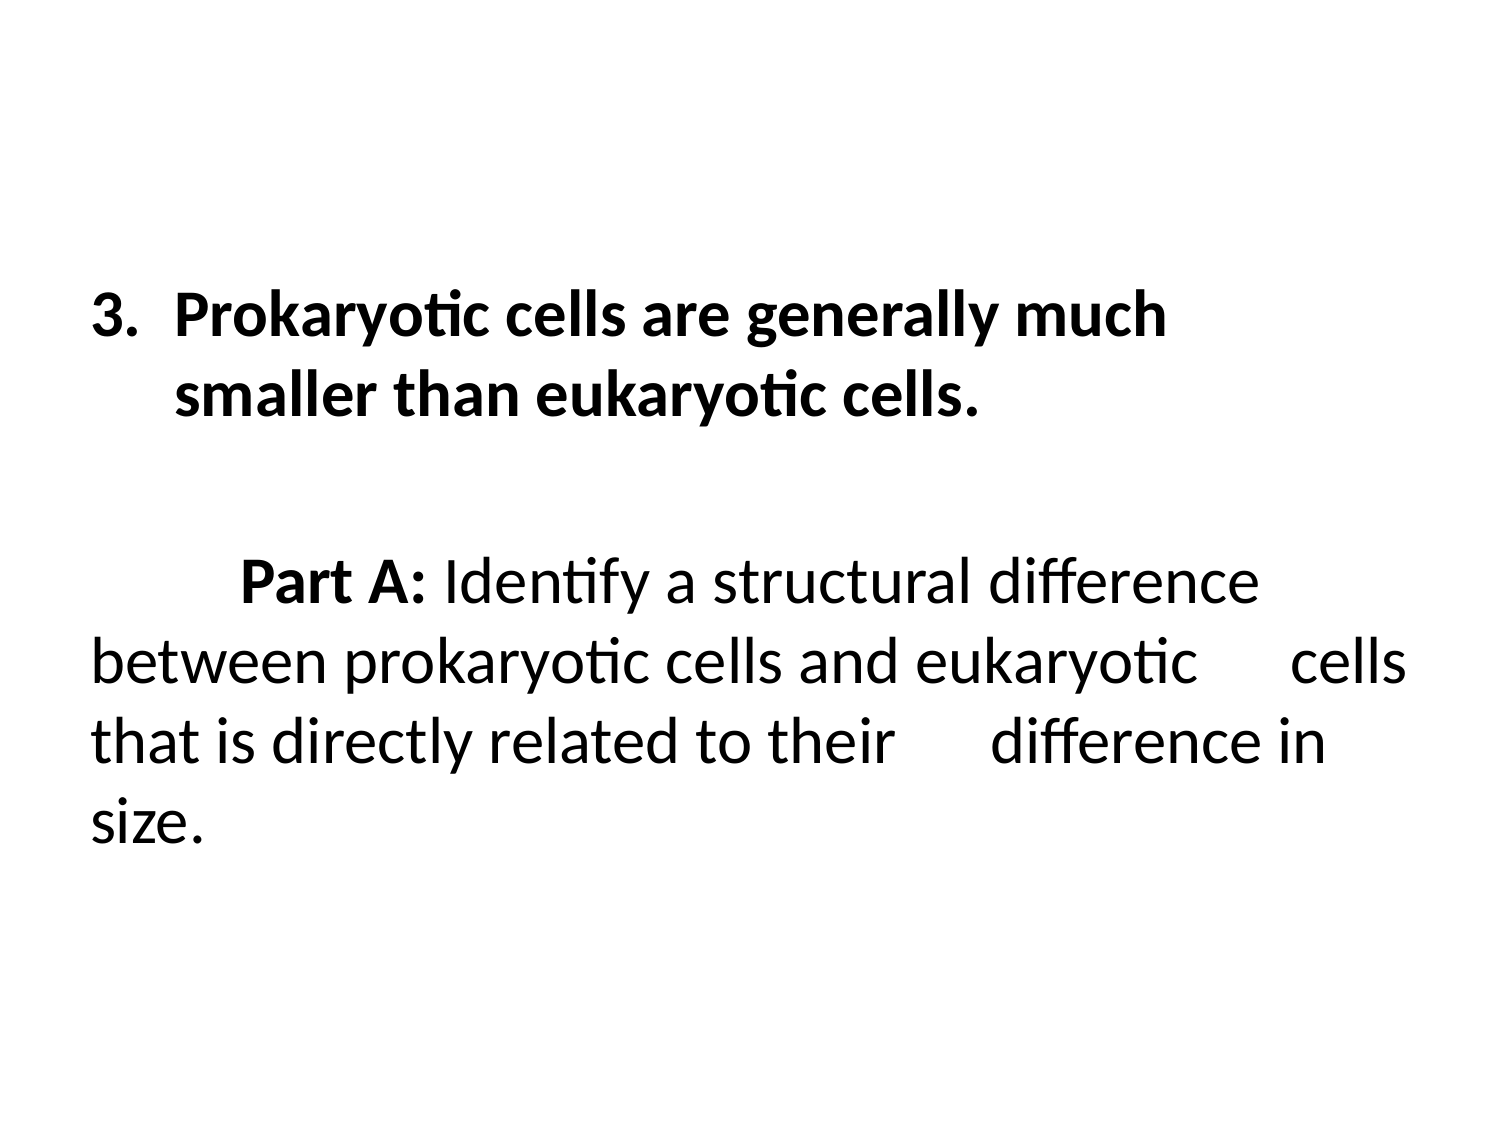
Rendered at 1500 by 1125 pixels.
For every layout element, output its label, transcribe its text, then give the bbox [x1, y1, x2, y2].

list Prokaryotic cells are generally much smaller than eukaryotic cells. Part A: Identify a structural difference between prokaryotic cells and eukaryotic cells that is directly related to their difference in size. [75, 262, 1425, 1005]
